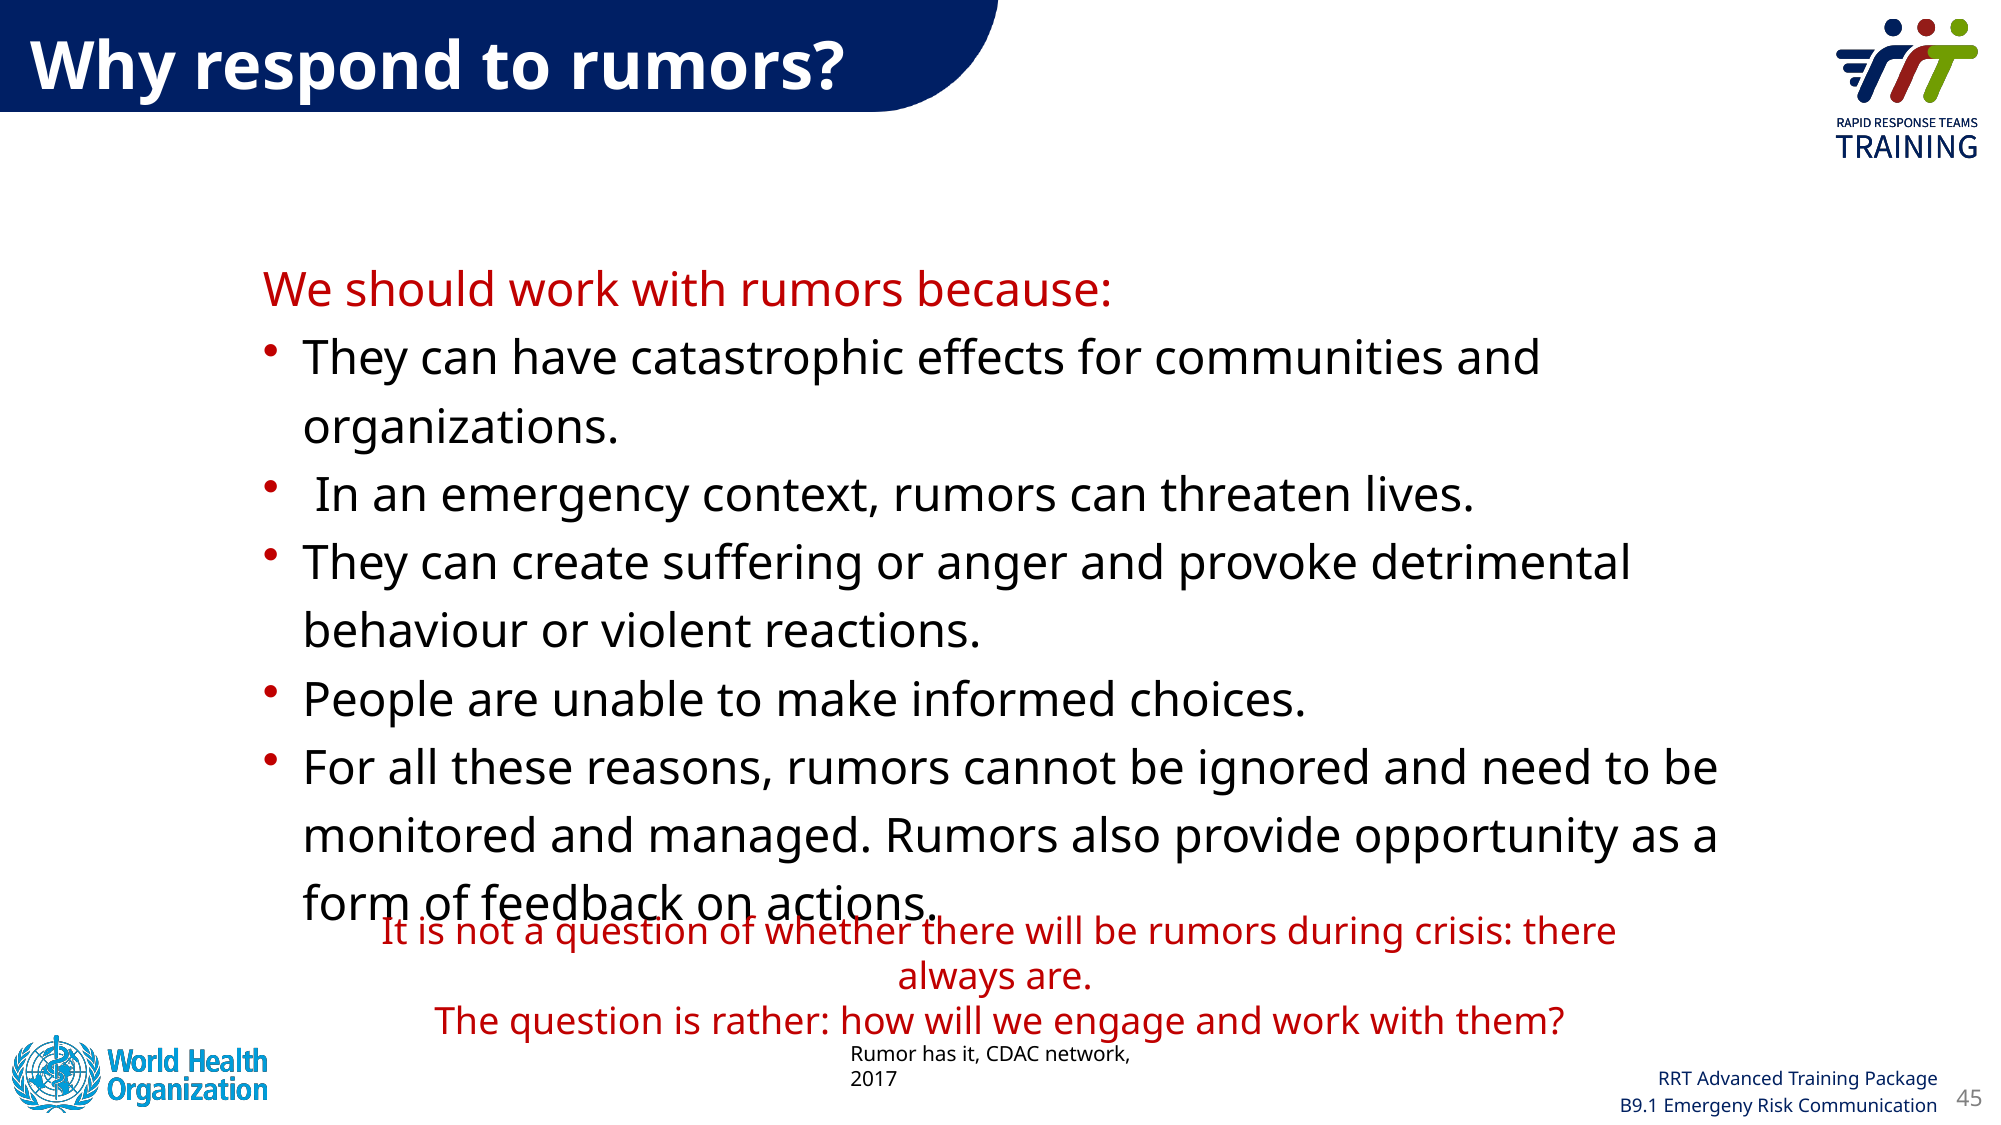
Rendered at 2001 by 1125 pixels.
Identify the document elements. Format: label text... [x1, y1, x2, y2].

picture [12, 1035, 54, 1068]
list We should work with rumors because: They can have catastrophic effects for communities and organizations. In an emergency context, rumors can threaten lives. They can create suffering or anger and provoke detrimental behaviour or violent reactions. People are unable to make informed choices. For all these reasons, rumors cannot be ignored and need to be monitored and managed. Rumors also provide opportunity as a form of feedback on actions. [254, 239, 1745, 886]
picture [71, 1053, 90, 1091]
picture [36, 1088, 78, 1105]
picture [24, 1054, 36, 1087]
picture [0, 0, 999, 112]
text_box It is not a question of whether there will be rumors during crisis: there always are. The question is rather: how will we engage and work with them? [347, 899, 1653, 1050]
picture [46, 1056, 54, 1062]
picture [59, 1035, 267, 1113]
text_box Why respond to rumors? [22, 15, 1401, 122]
picture [12, 1083, 48, 1113]
picture [22, 1062, 26, 1077]
text_box Rumor has it, CDAC network, 2017 [842, 1032, 1158, 1098]
picture [30, 1083, 37, 1091]
picture [1835, 19, 1978, 167]
picture [50, 1108, 62, 1113]
picture [40, 1062, 47, 1070]
picture [34, 1054, 43, 1078]
